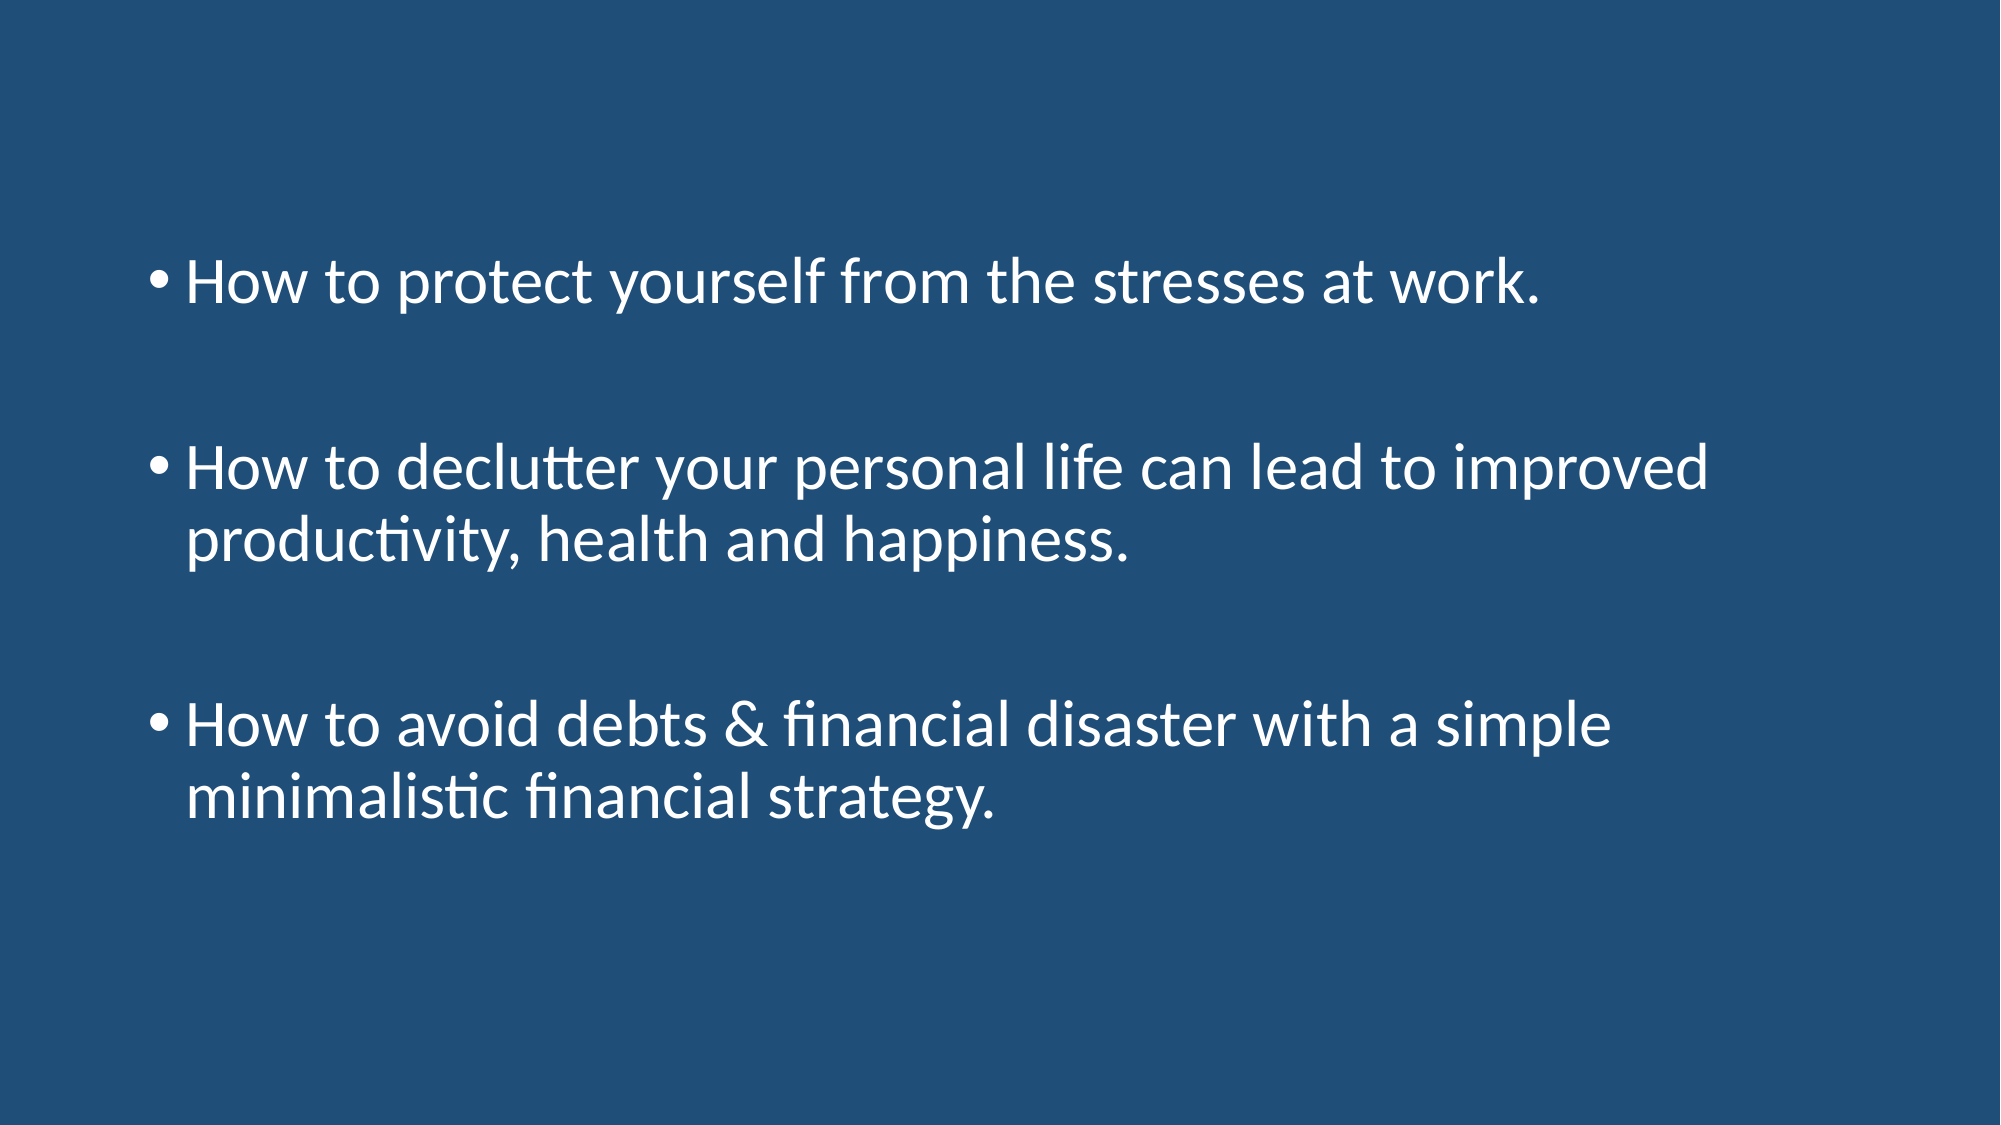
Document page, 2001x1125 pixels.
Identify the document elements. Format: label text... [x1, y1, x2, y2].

list How to protect yourself from the stresses at work. How to declutter your personal life can lead to improved productivity, health and happiness. How to avoid debts & financial disaster with a simple minimalistic financial strategy. [132, 238, 1858, 845]
